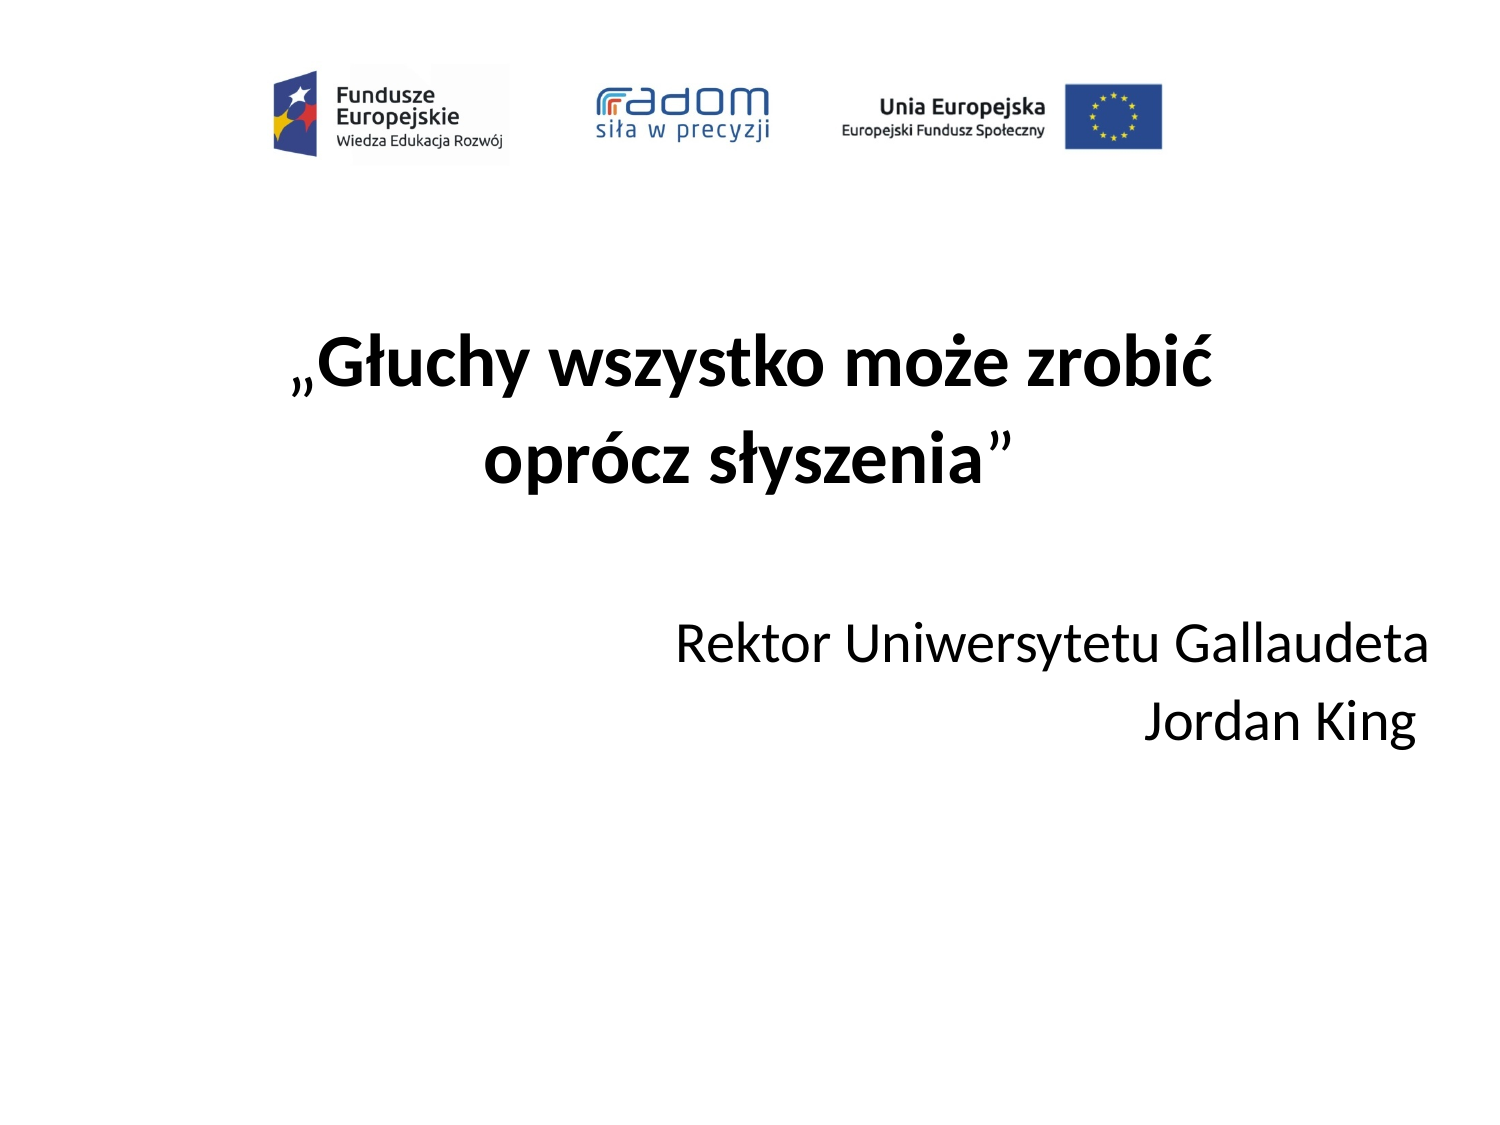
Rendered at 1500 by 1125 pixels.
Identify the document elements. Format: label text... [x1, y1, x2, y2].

picture [267, 61, 1183, 171]
list „Głuchy wszystko może zrobić oprócz słyszenia” Rektor Uniwersytetu Gallaudeta Jordan King [41, 314, 1459, 1047]
